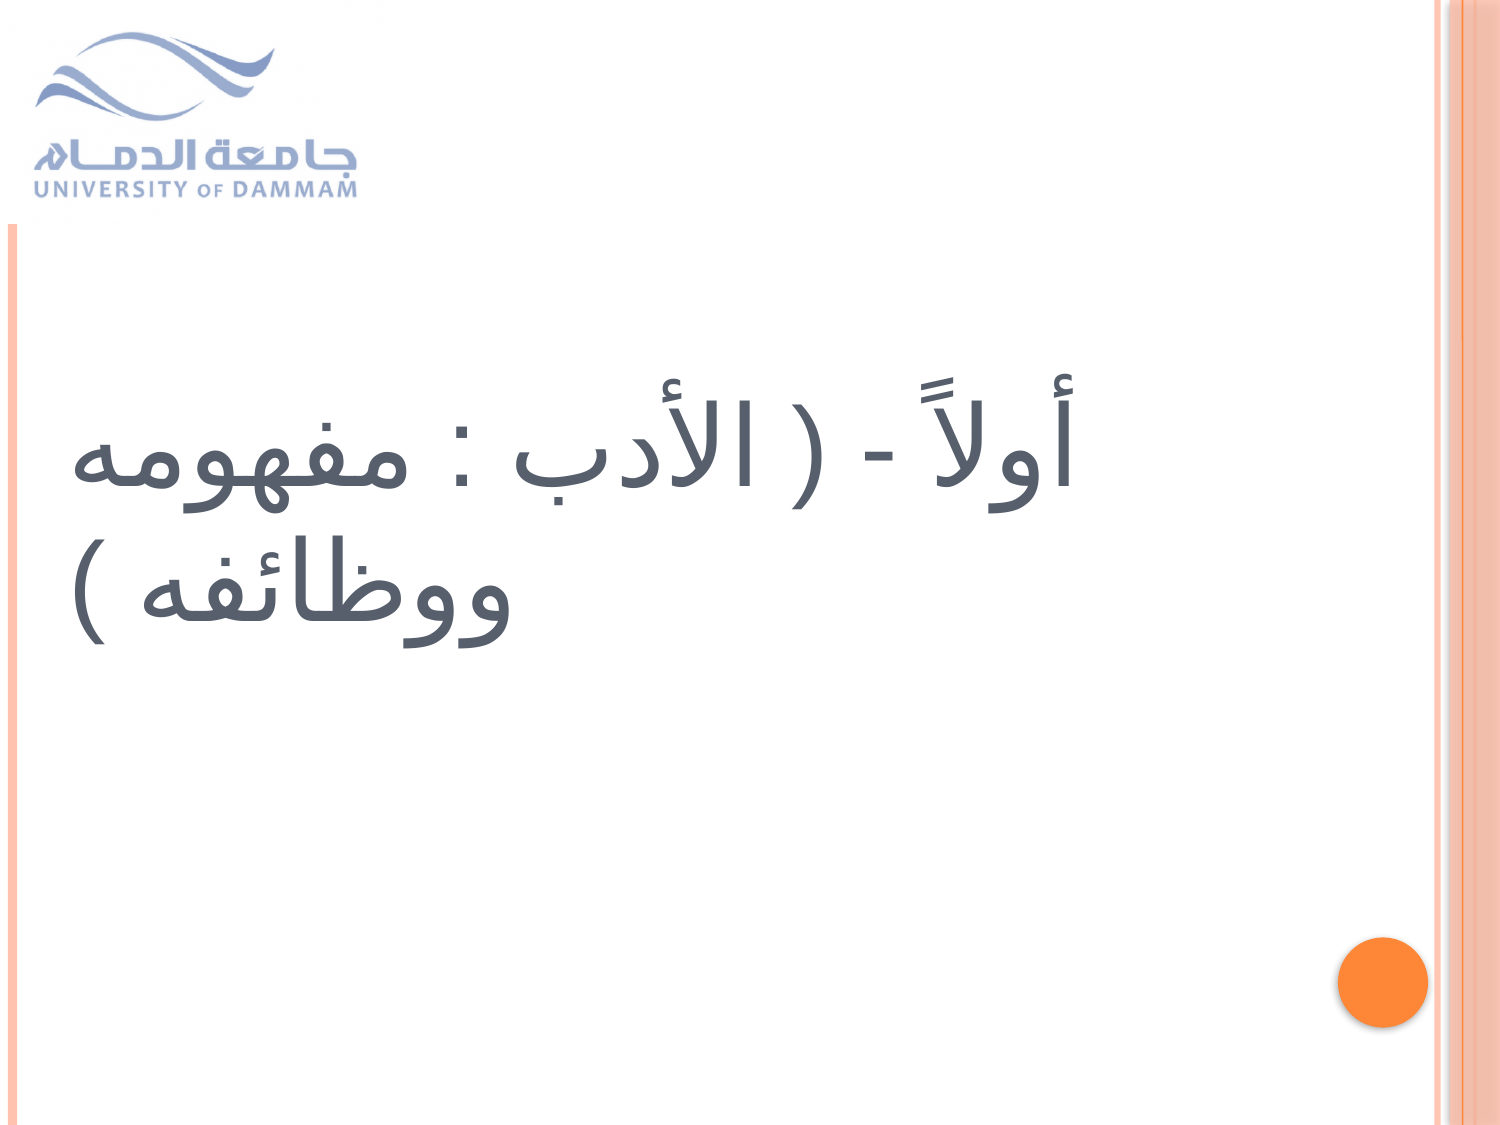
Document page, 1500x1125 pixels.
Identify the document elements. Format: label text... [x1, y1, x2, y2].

title أولاً - ( الأدب : مفهومه ووظائفه ) [53, 290, 1412, 787]
picture [0, 0, 385, 225]
